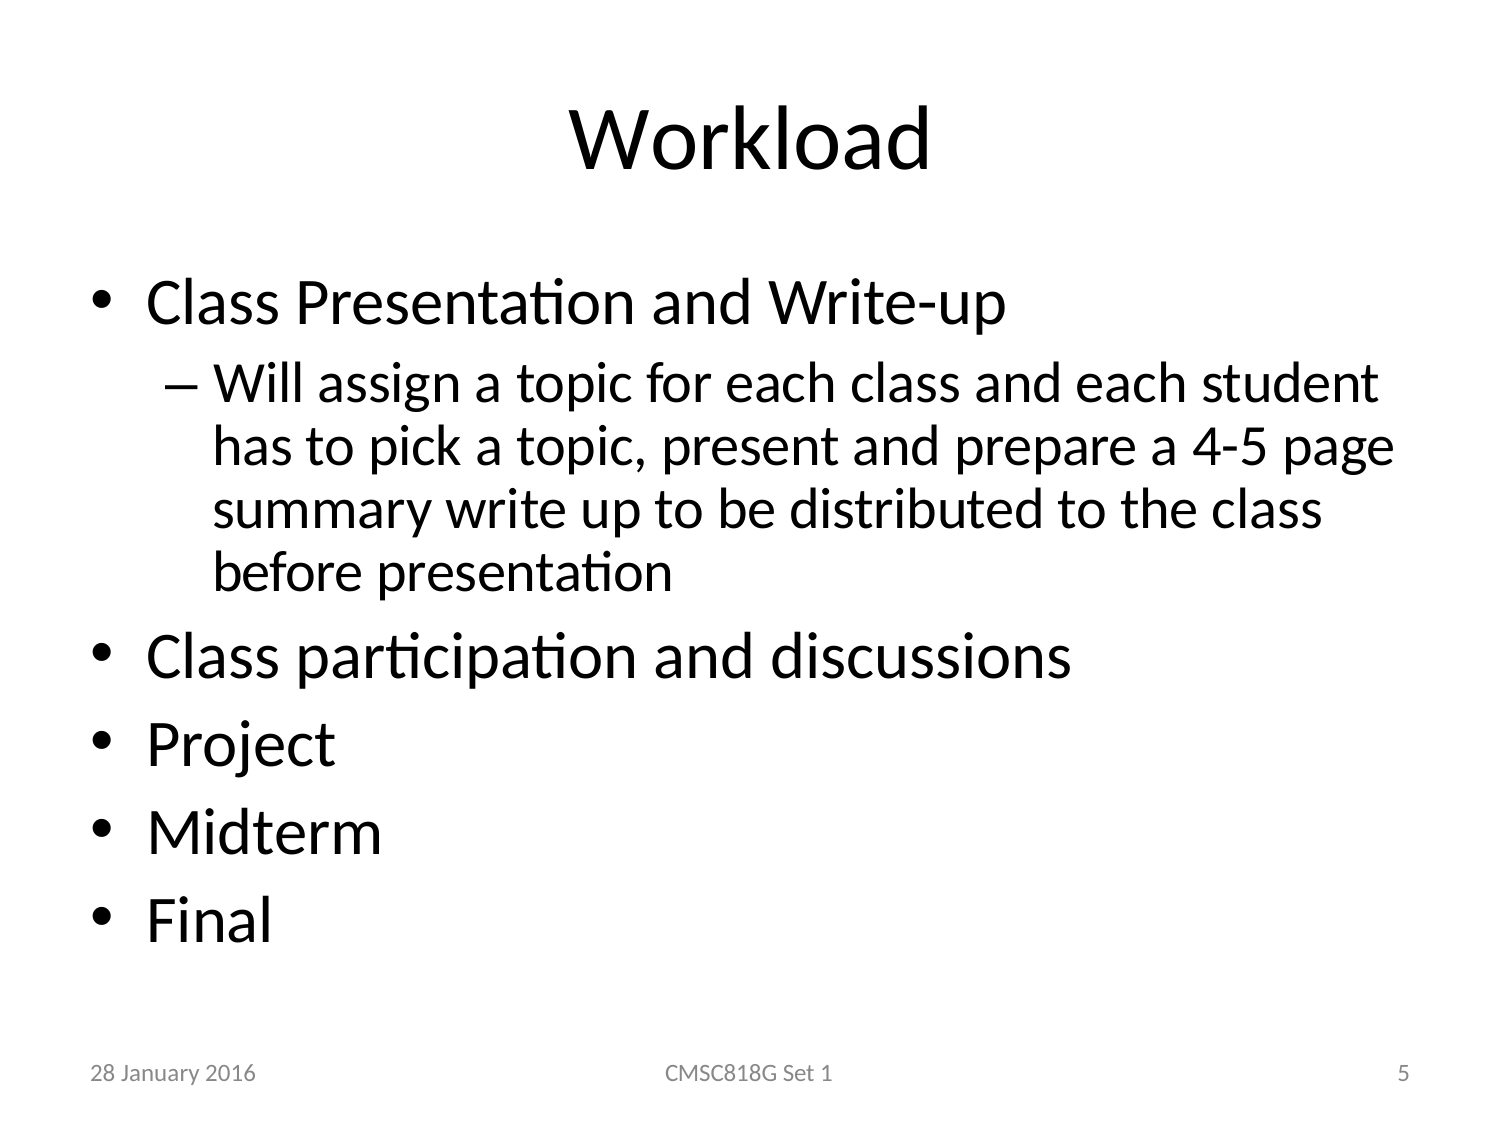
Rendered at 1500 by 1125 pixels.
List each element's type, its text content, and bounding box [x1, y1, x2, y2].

slide_number 5 [1380, 1060, 1415, 1125]
footer 28 January 2016 [87, 1060, 258, 1125]
title Workload [264, 77, 1236, 257]
list Class Presentation and Write-up – Will assign a topic for each class and each student has to pick a topic, present and prepare a 4-5 page summary write up to be distributed to the class before presentation Class participation and discussions Project Midterm Final [87, 257, 1413, 956]
slide_number CMSC818G Set 1 [662, 1060, 837, 1125]
